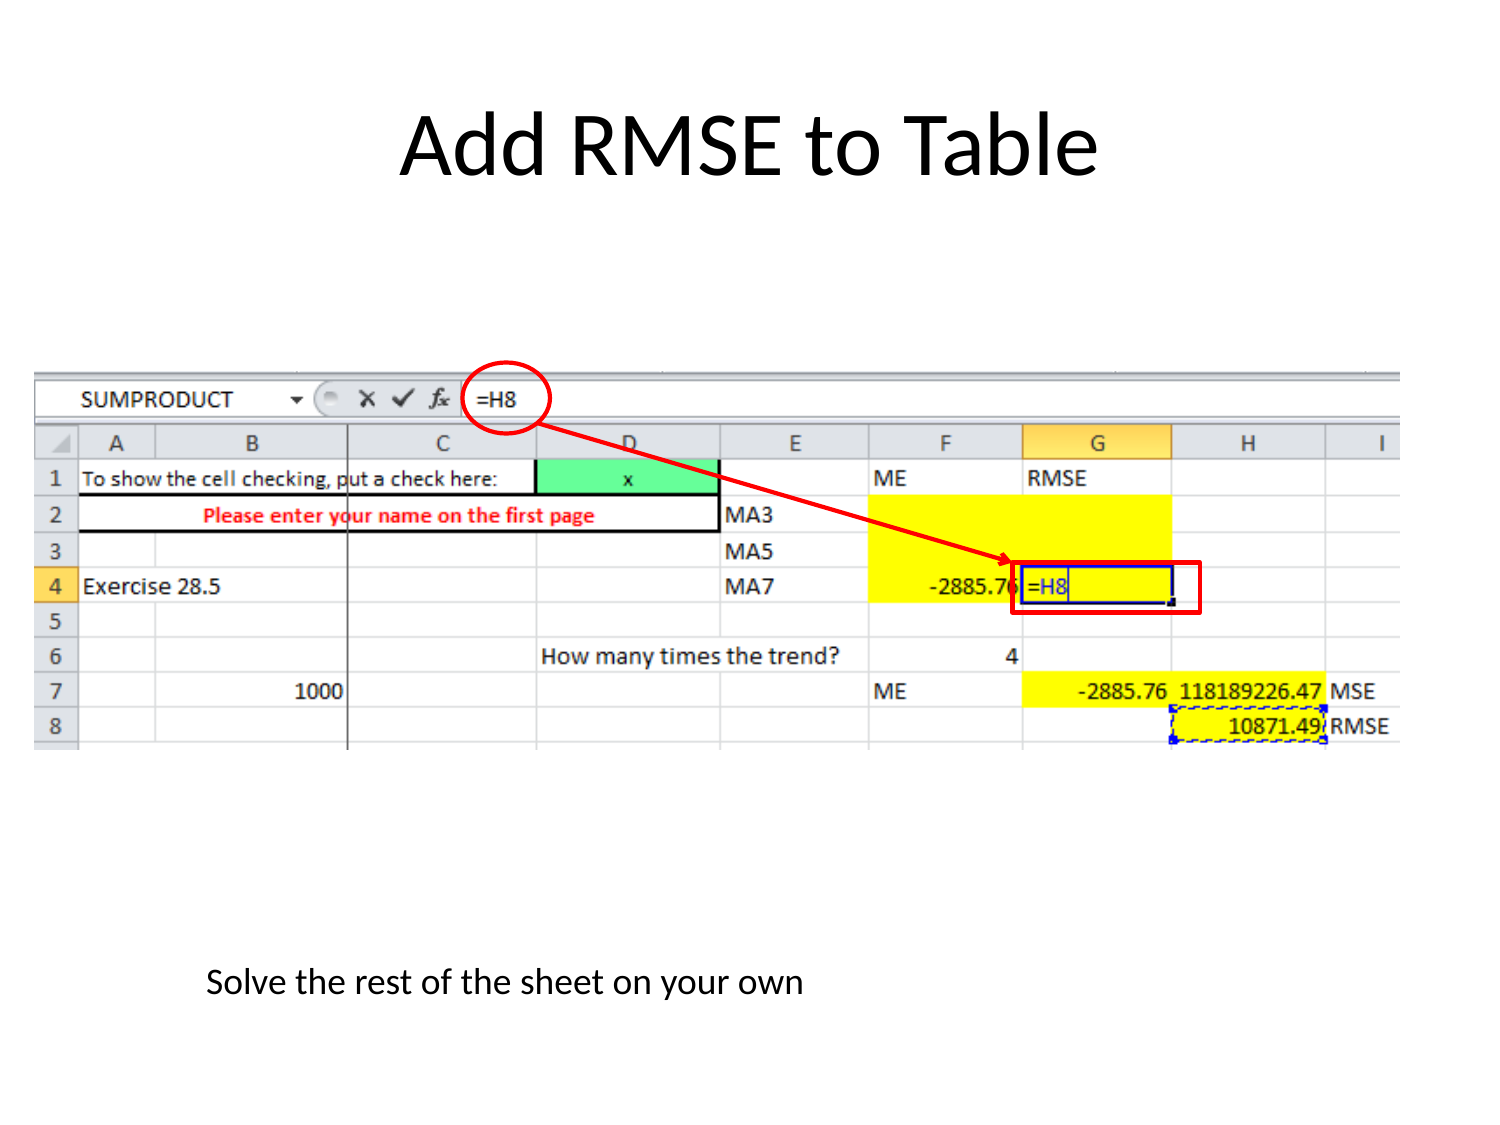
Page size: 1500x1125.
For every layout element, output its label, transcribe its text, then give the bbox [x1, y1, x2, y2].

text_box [536, 422, 1013, 563]
text_box [477, 360, 536, 369]
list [34, 371, 1401, 751]
title Add RMSE to Table [75, 45, 1425, 233]
text_box Solve the rest of the sheet on your own [191, 949, 820, 1010]
